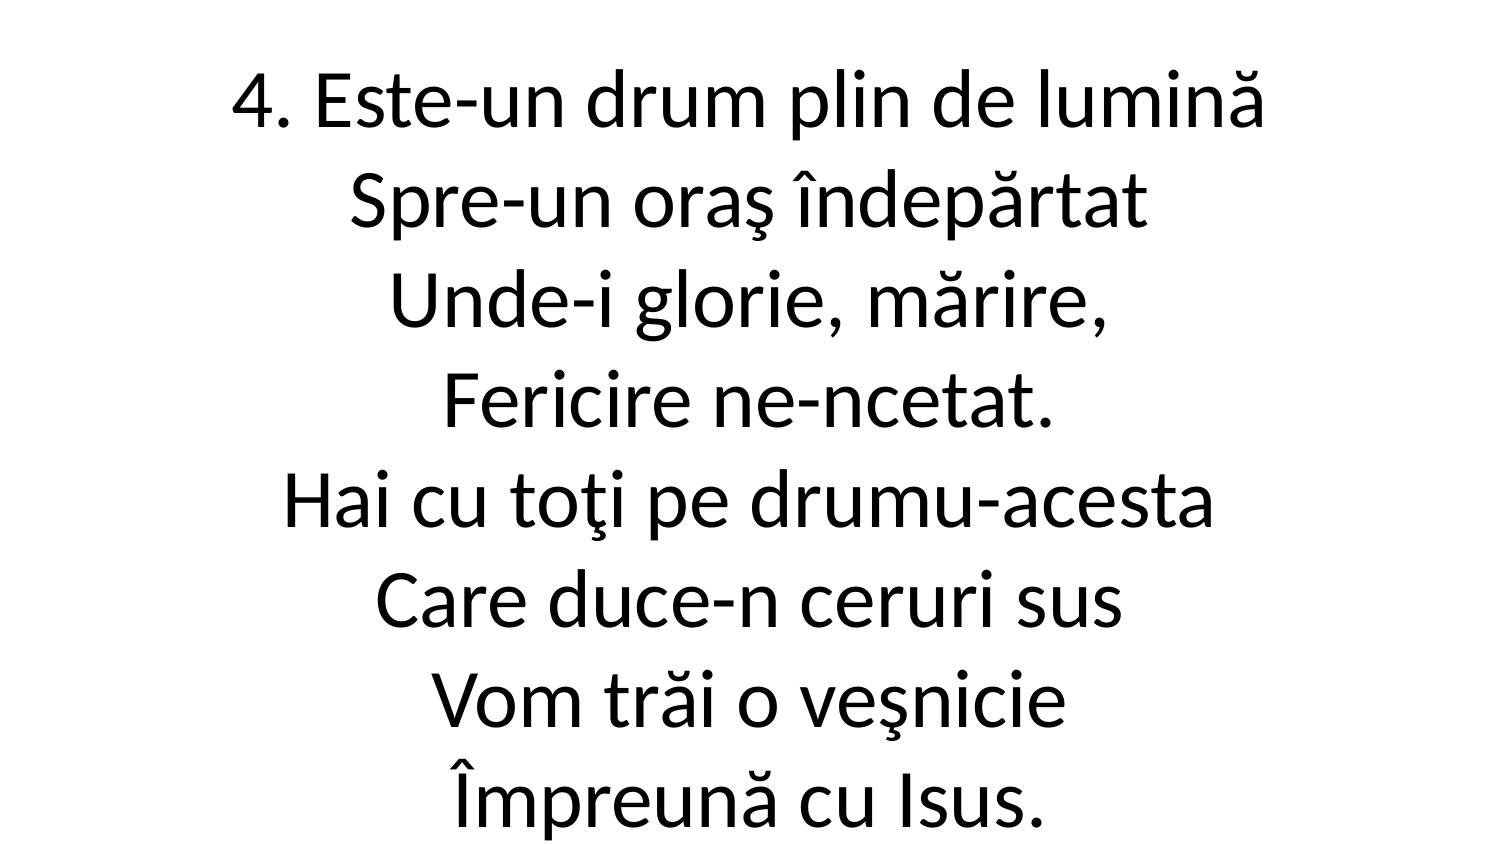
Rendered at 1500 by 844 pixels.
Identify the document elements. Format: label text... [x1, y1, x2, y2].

text_box 4. Este-un drum plin de lumină Spre-un oraş îndepărtat Unde-i glorie, mărire, Fericire ne-ncetat. Hai cu toţi pe drumu-acesta Care duce-n ceruri sus Vom trăi o veşnicie Împreună cu Isus. [216, 0, 1284, 844]
